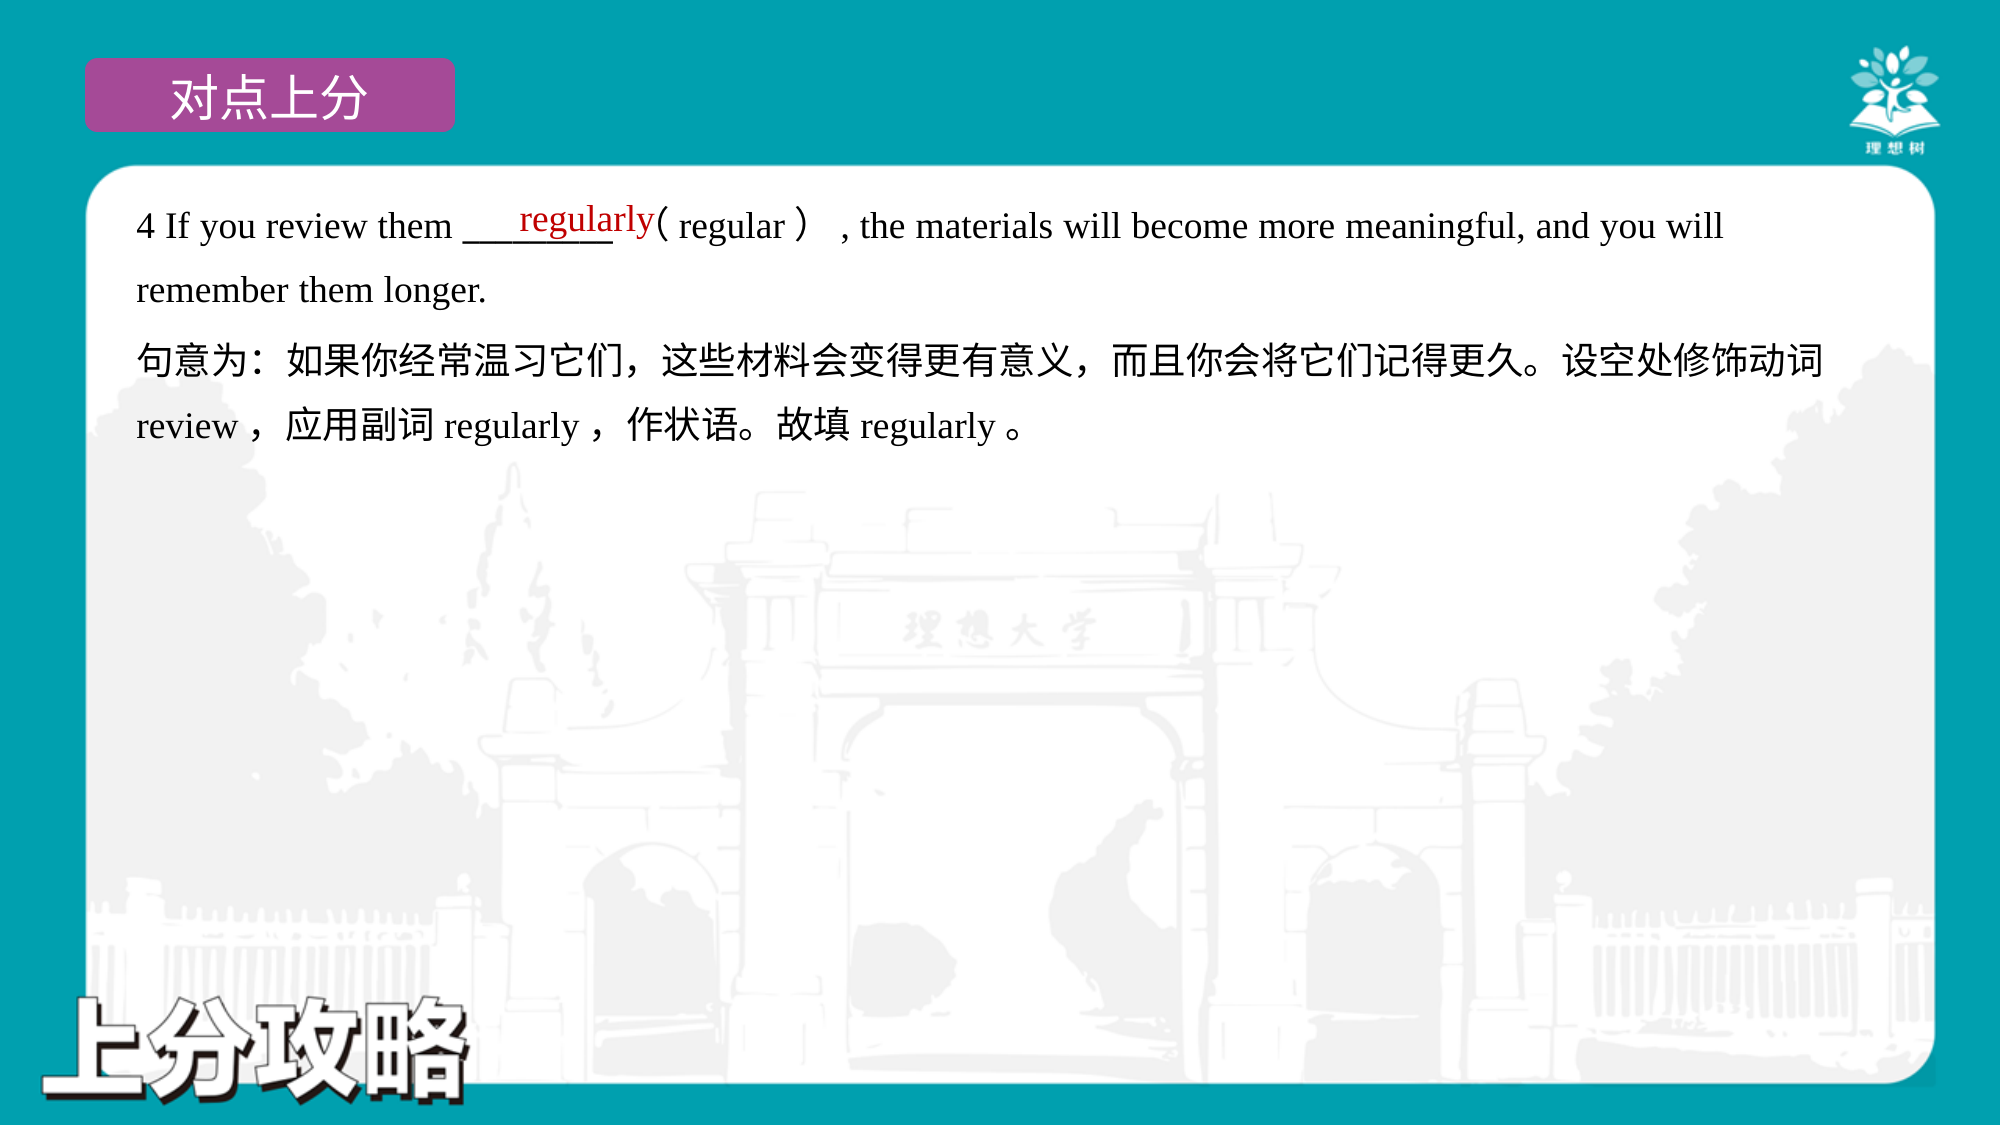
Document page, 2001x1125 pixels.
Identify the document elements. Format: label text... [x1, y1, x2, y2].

text_box regularly [506, 169, 669, 232]
text_box 句意为：如果你经常温习它们，这些材料会变得更有意义，而且你会将它们记得更久。设空处修饰动词 review，应用副词regularly，作状语。故填regularly。 [136, 312, 1865, 440]
text_box 4 If you review them _________ （regular）, the materials will become more meaningful, and you will remember them longer. [136, 176, 1865, 304]
picture [0, 0, 2000, 1125]
